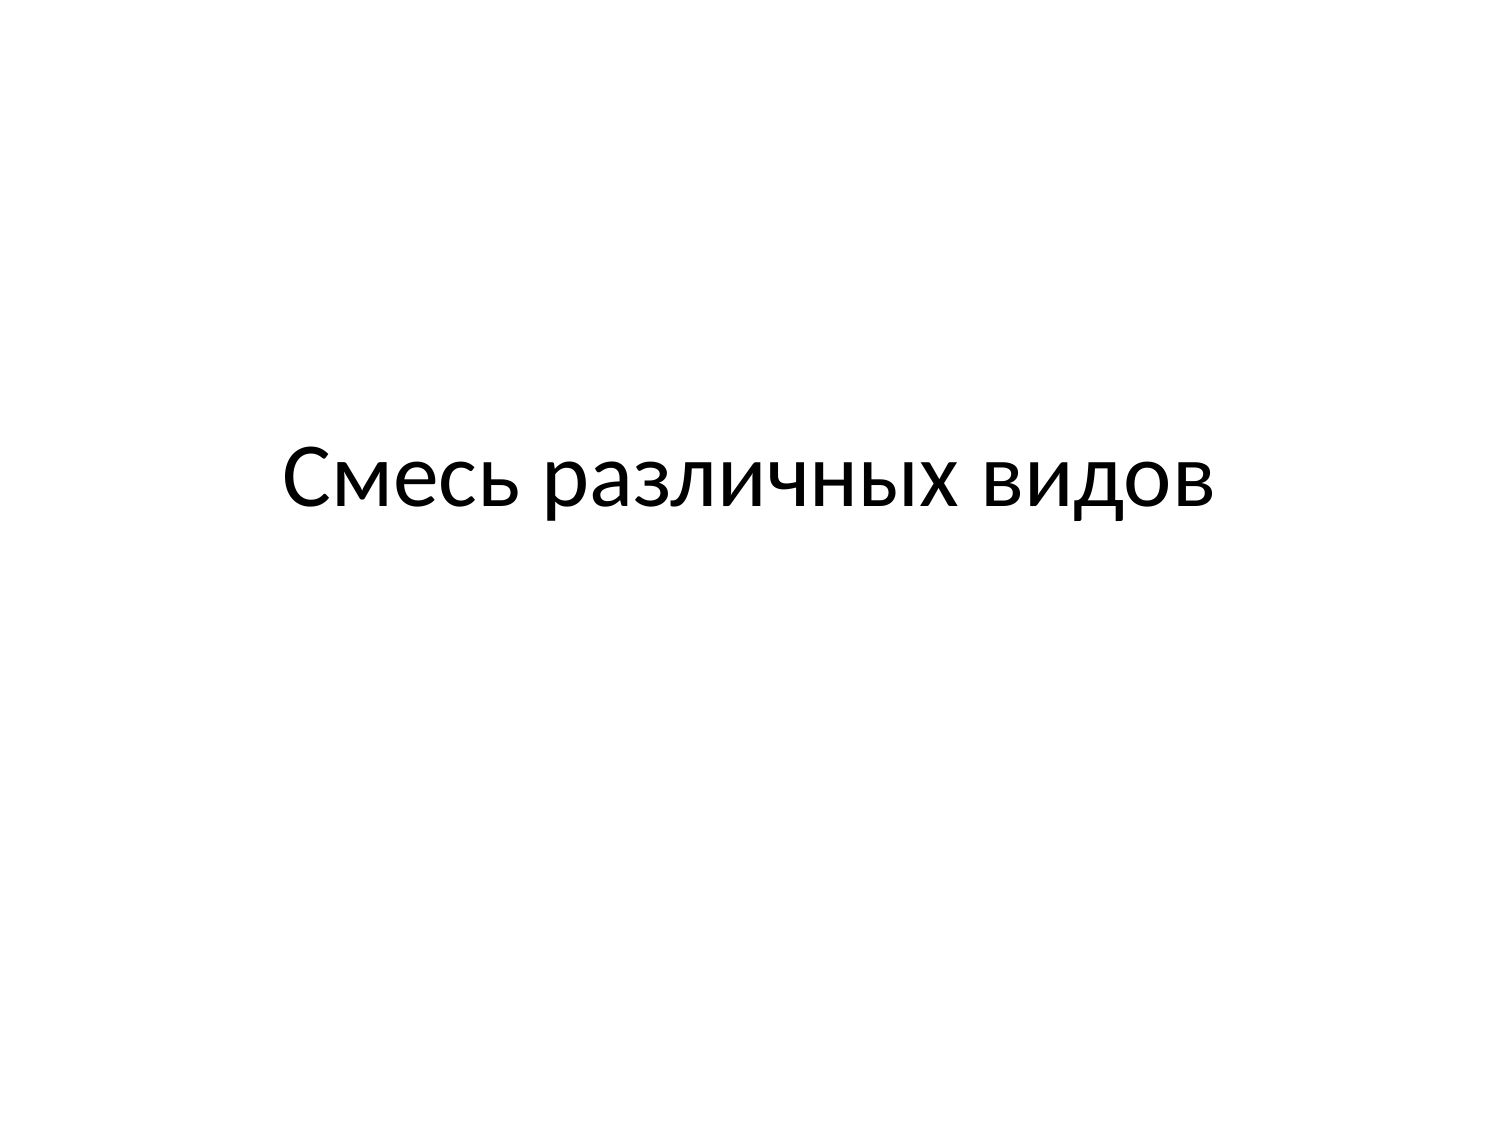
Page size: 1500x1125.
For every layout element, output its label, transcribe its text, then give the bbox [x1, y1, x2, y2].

title Смесь различных видов [112, 349, 1388, 591]
